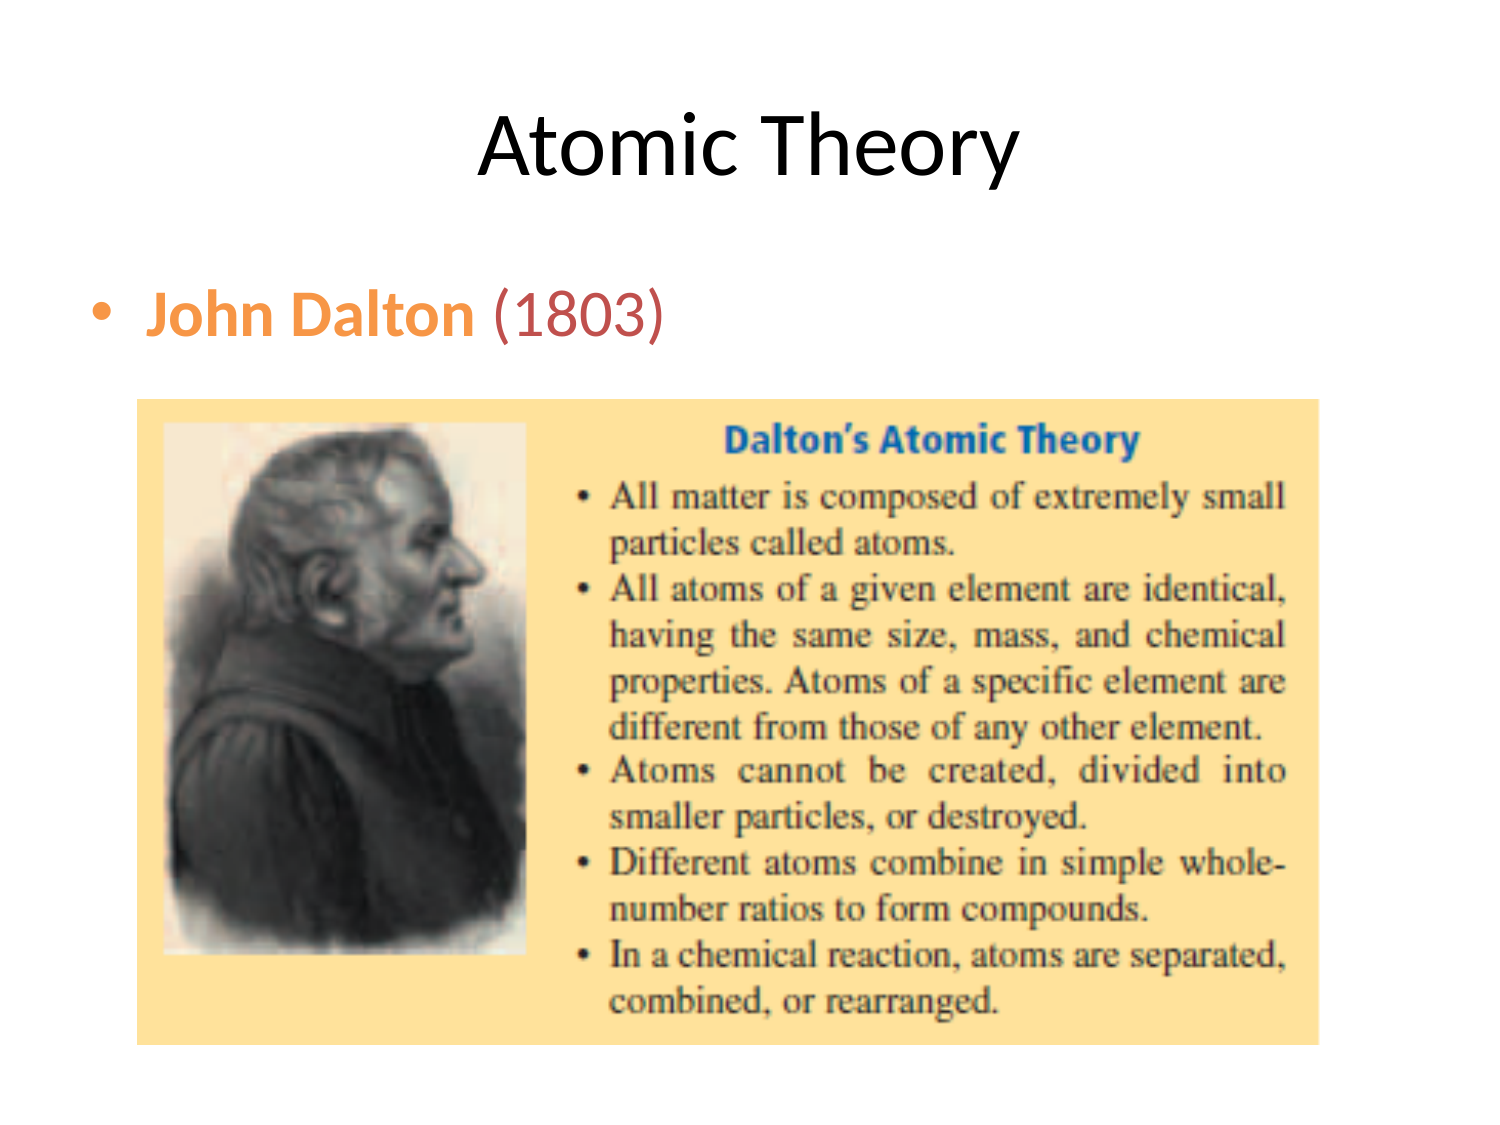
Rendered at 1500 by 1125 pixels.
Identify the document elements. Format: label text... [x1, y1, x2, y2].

picture [137, 399, 1323, 1045]
list John Dalton (1803) [75, 262, 1425, 1005]
title Atomic Theory [75, 45, 1425, 233]
